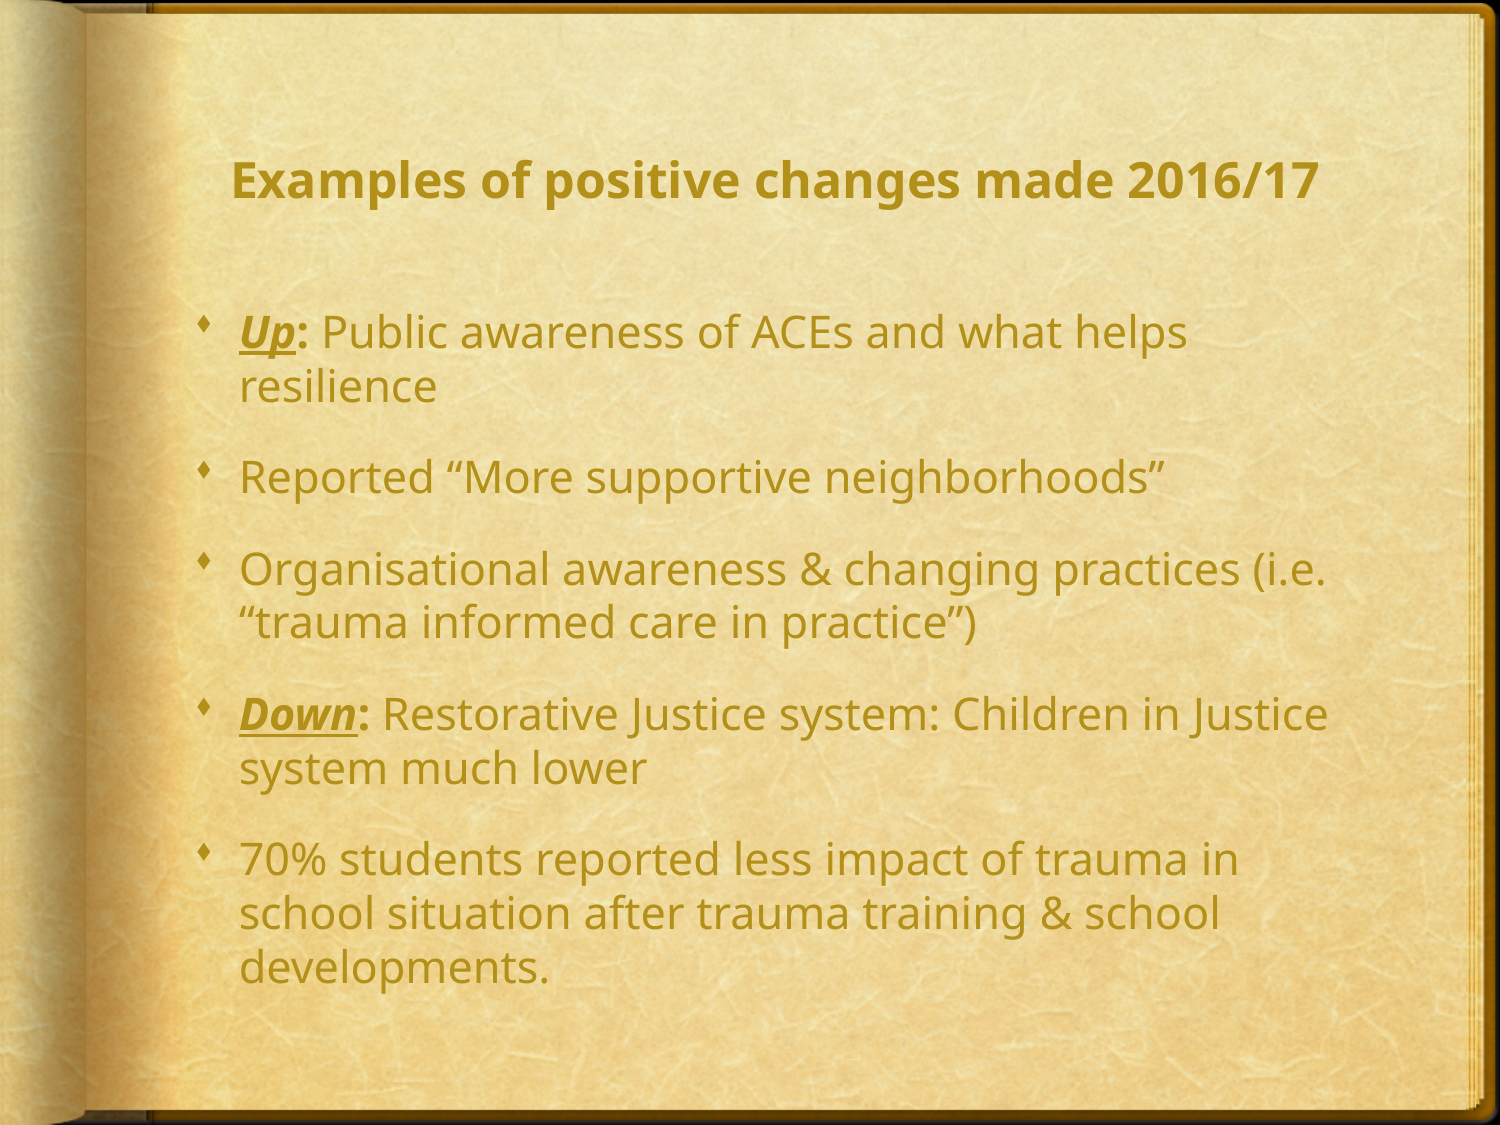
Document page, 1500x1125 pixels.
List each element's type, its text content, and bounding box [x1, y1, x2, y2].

title Examples of positive changes made 2016/17 [178, 45, 1372, 265]
list Up: Public awareness of ACEs and what helps resilience Reported “More supportive neighborhoods” Organisational awareness & changing practices (i.e. “trauma informed care in practice”) Down: Restorative Justice system: Children in Justice system much lower 70% students reported less impact of trauma in school situation after trauma training & school developments. [178, 295, 1372, 1005]
picture [0, 0, 1500, 1125]
